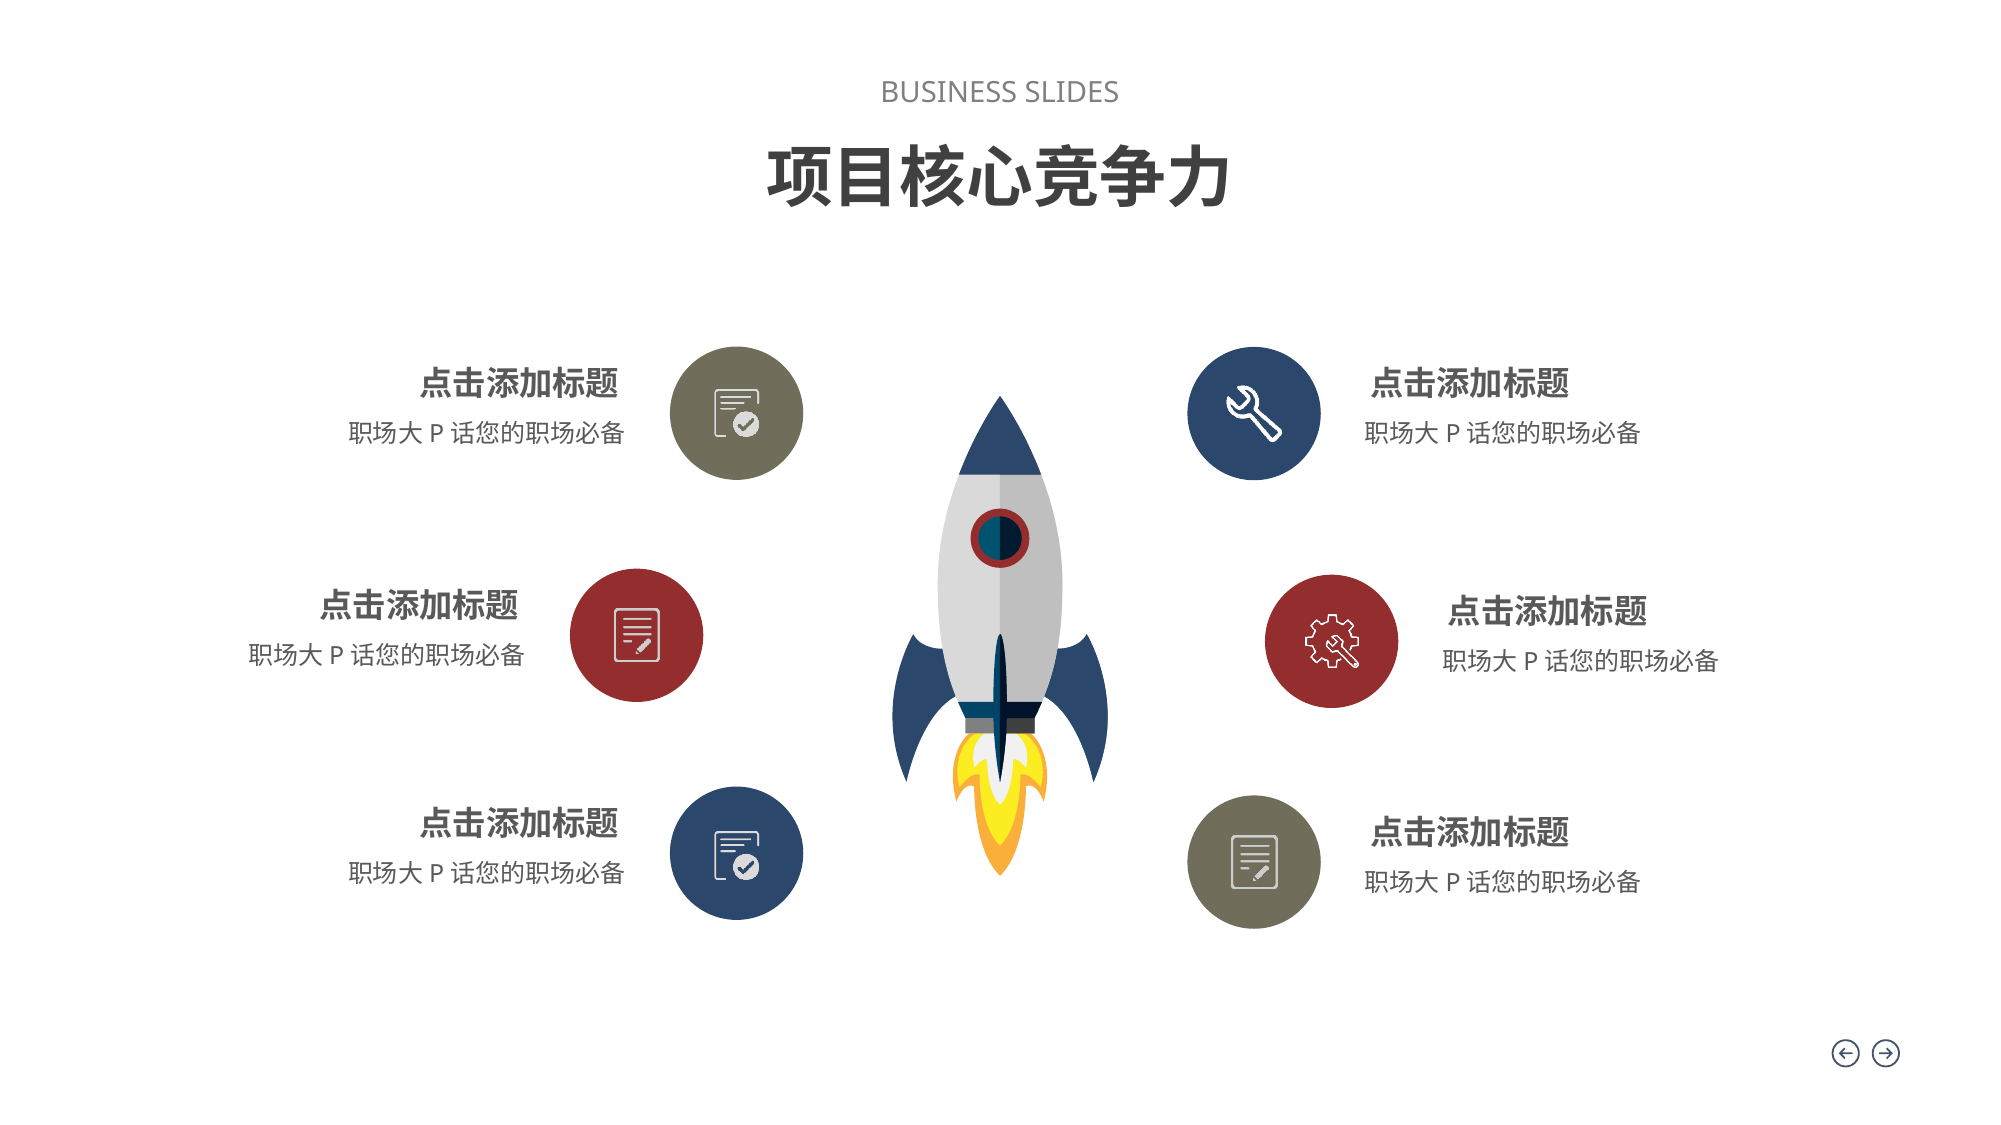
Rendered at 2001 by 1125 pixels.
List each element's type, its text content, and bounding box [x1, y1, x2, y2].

picture [712, 831, 761, 880]
text_box [1831, 1039, 1860, 1068]
picture [712, 389, 761, 437]
picture [1227, 835, 1281, 889]
text_box 职场大P话您的职场必备 [233, 632, 541, 677]
text_box 点击添加标题 [305, 576, 535, 632]
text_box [871, 396, 1129, 876]
text_box 职场大P话您的职场必备 [333, 849, 641, 895]
text_box 点击添加标题 [405, 794, 635, 849]
text_box 职场大P话您的职场必备 [1427, 638, 1735, 683]
text_box [1871, 1039, 1900, 1068]
text_box 项目核心竞争力 [751, 127, 1249, 222]
text_box [668, 785, 805, 921]
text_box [1187, 346, 1653, 481]
text_box [668, 345, 805, 481]
picture [610, 608, 663, 662]
text_box [568, 567, 705, 704]
text_box 点击添加标题 [1355, 803, 1585, 858]
picture [1305, 614, 1359, 668]
text_box [1186, 794, 1322, 930]
text_box BUSINESS SLIDES [865, 66, 1135, 116]
text_box 职场大P话您的职场必备 [333, 409, 641, 455]
text_box 点击添加标题 [405, 354, 635, 409]
text_box [1263, 573, 1400, 710]
text_box 职场大P话您的职场必备 [1350, 858, 1657, 904]
text_box 点击添加标题 [1433, 582, 1663, 638]
